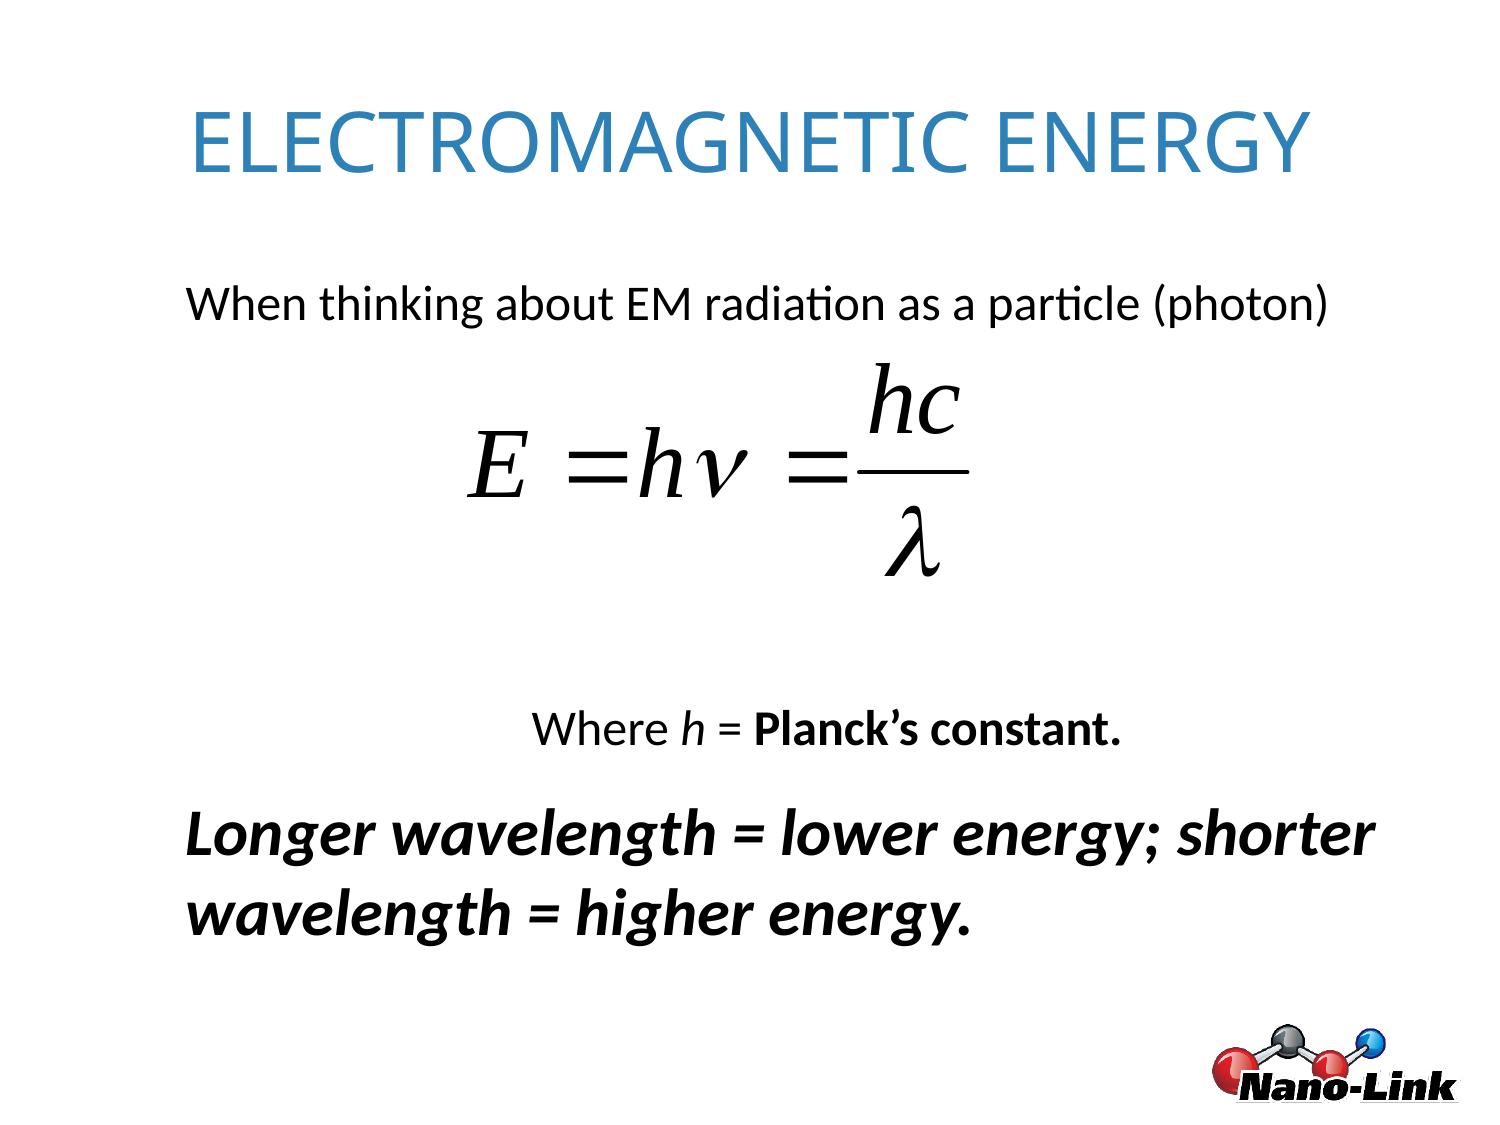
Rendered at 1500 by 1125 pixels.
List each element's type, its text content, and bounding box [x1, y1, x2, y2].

picture [1212, 1024, 1463, 1103]
text_box Where h = Planck’s constant. Longer wavelength = lower energy; shorter wavelength = higher energy. [170, 687, 1484, 956]
picture [449, 337, 988, 599]
title ELECTROMAGNETIC ENERGY [75, 45, 1425, 233]
text_box When thinking about EM radiation as a particle (photon) [170, 262, 1484, 338]
